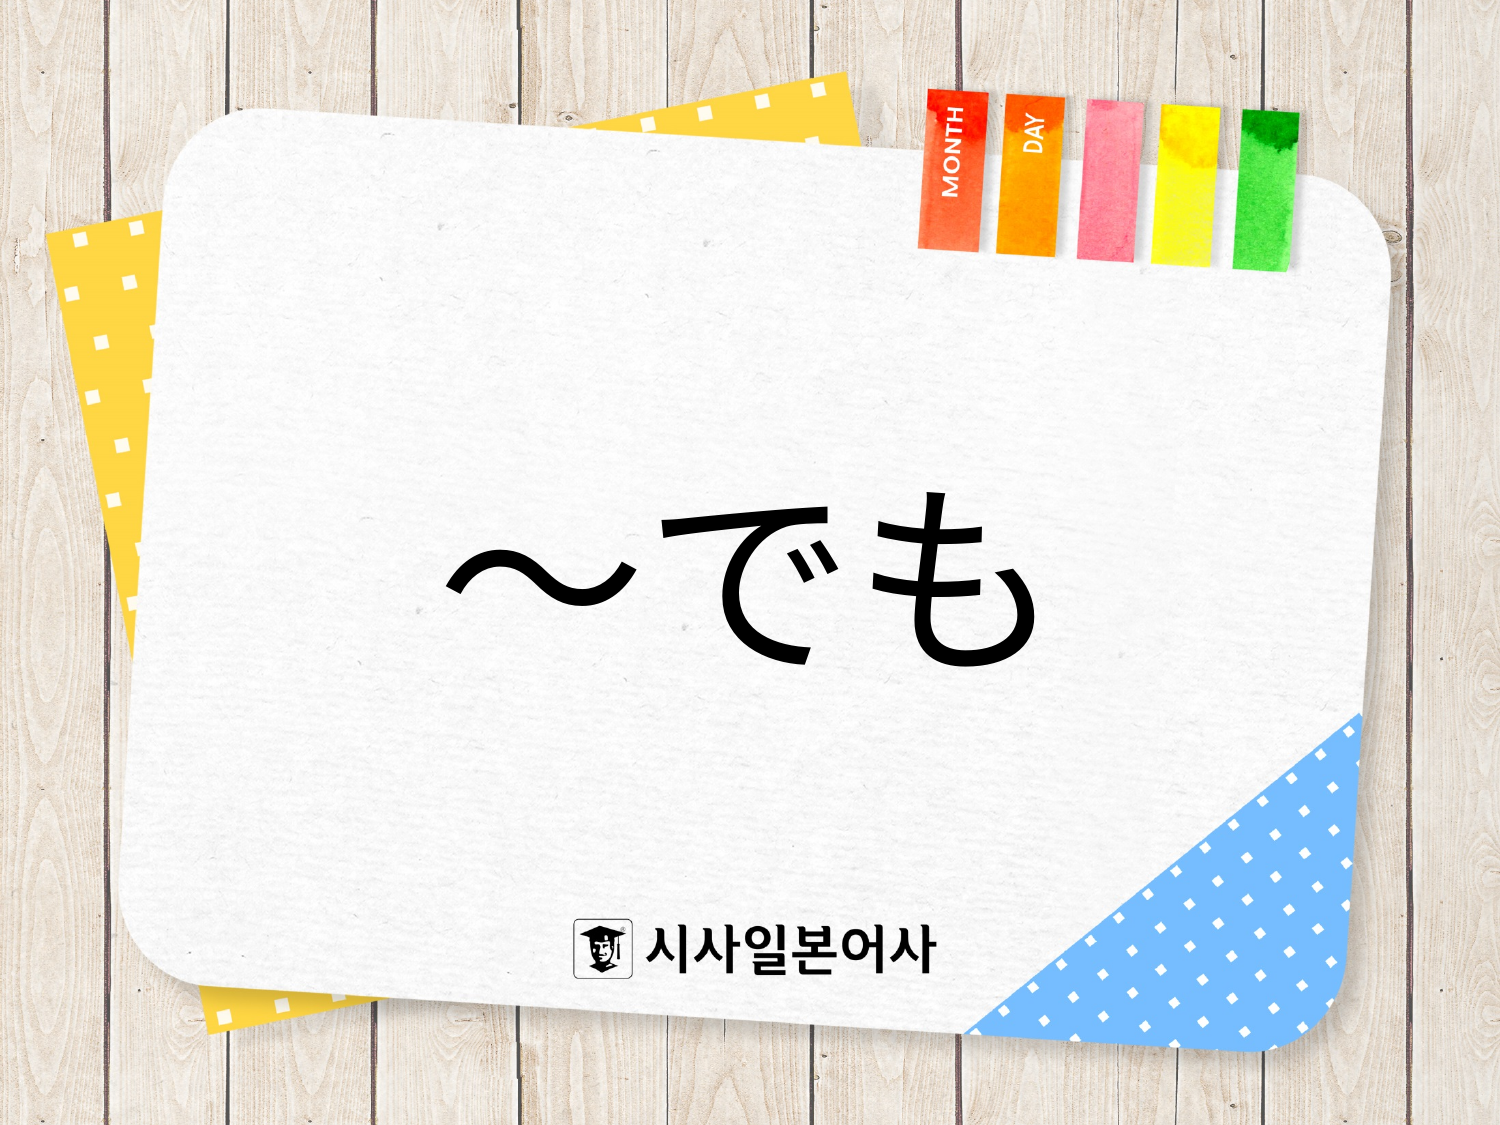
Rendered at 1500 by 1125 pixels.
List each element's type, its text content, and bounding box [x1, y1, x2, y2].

title ～でも [75, 338, 1425, 811]
picture [0, 0, 1500, 1125]
